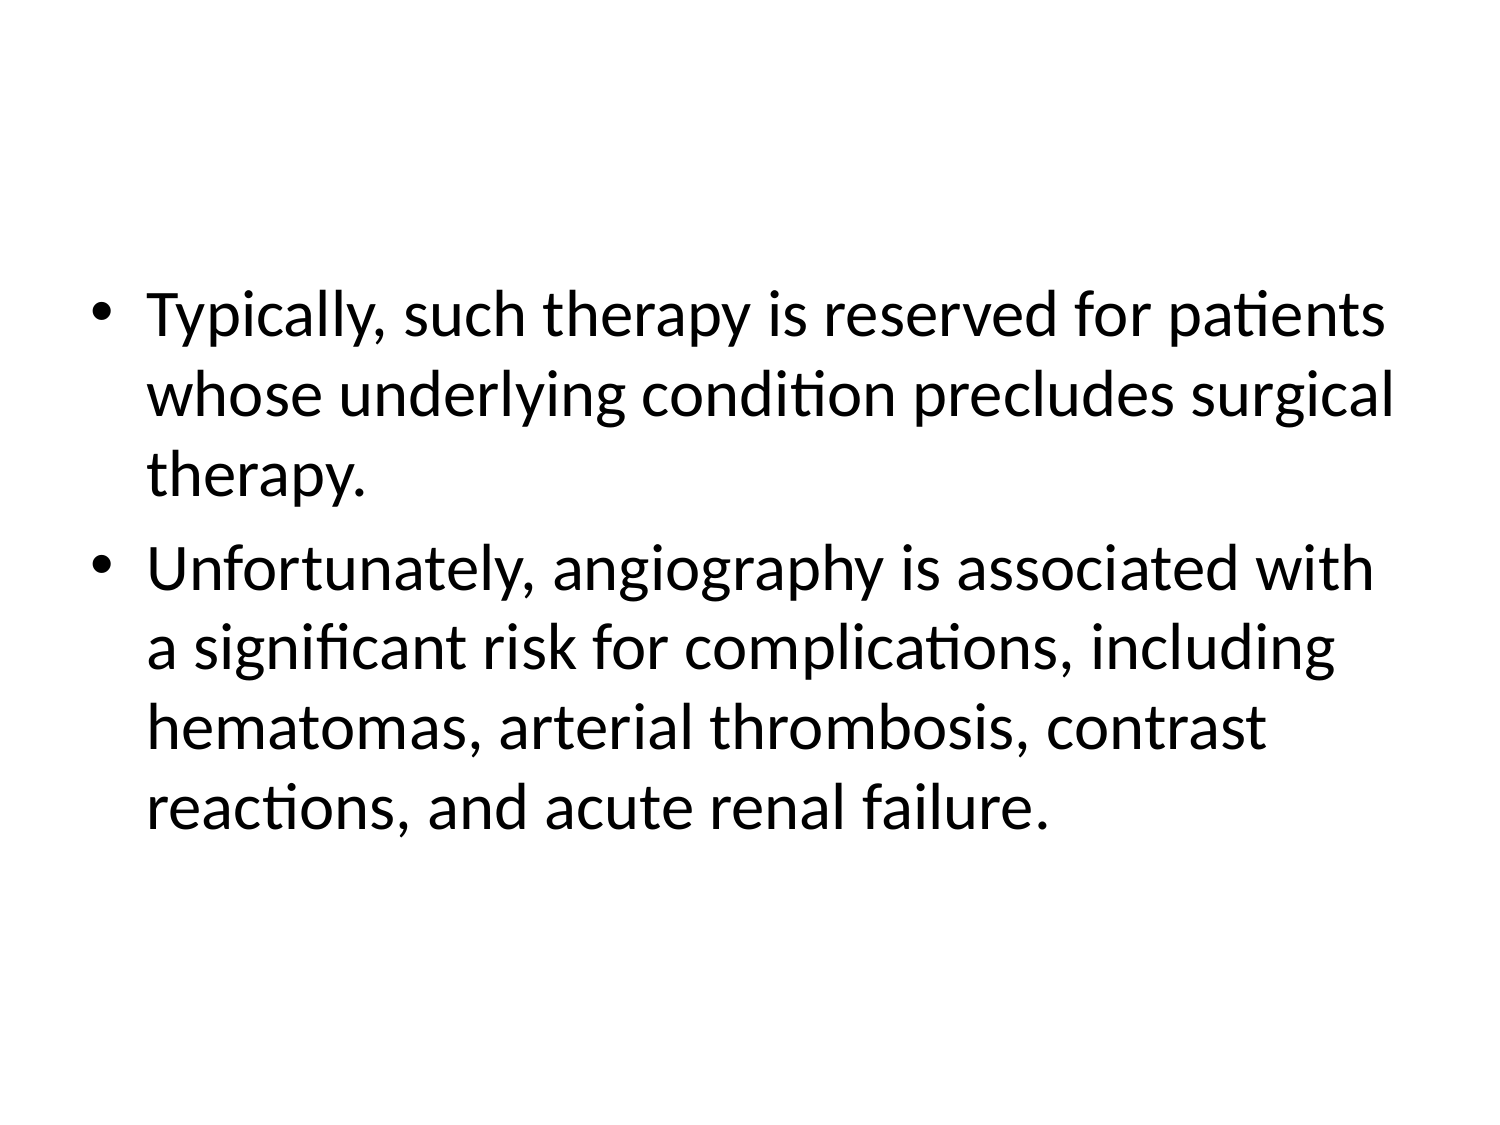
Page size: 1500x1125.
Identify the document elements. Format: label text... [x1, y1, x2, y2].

list Typically, such therapy is reserved for patients whose underlying condition precludes surgical therapy. Unfortunately, angiography is associated with a significant risk for complications, including hematomas, arterial thrombosis, contrast reactions, and acute renal failure. [75, 262, 1425, 1005]
